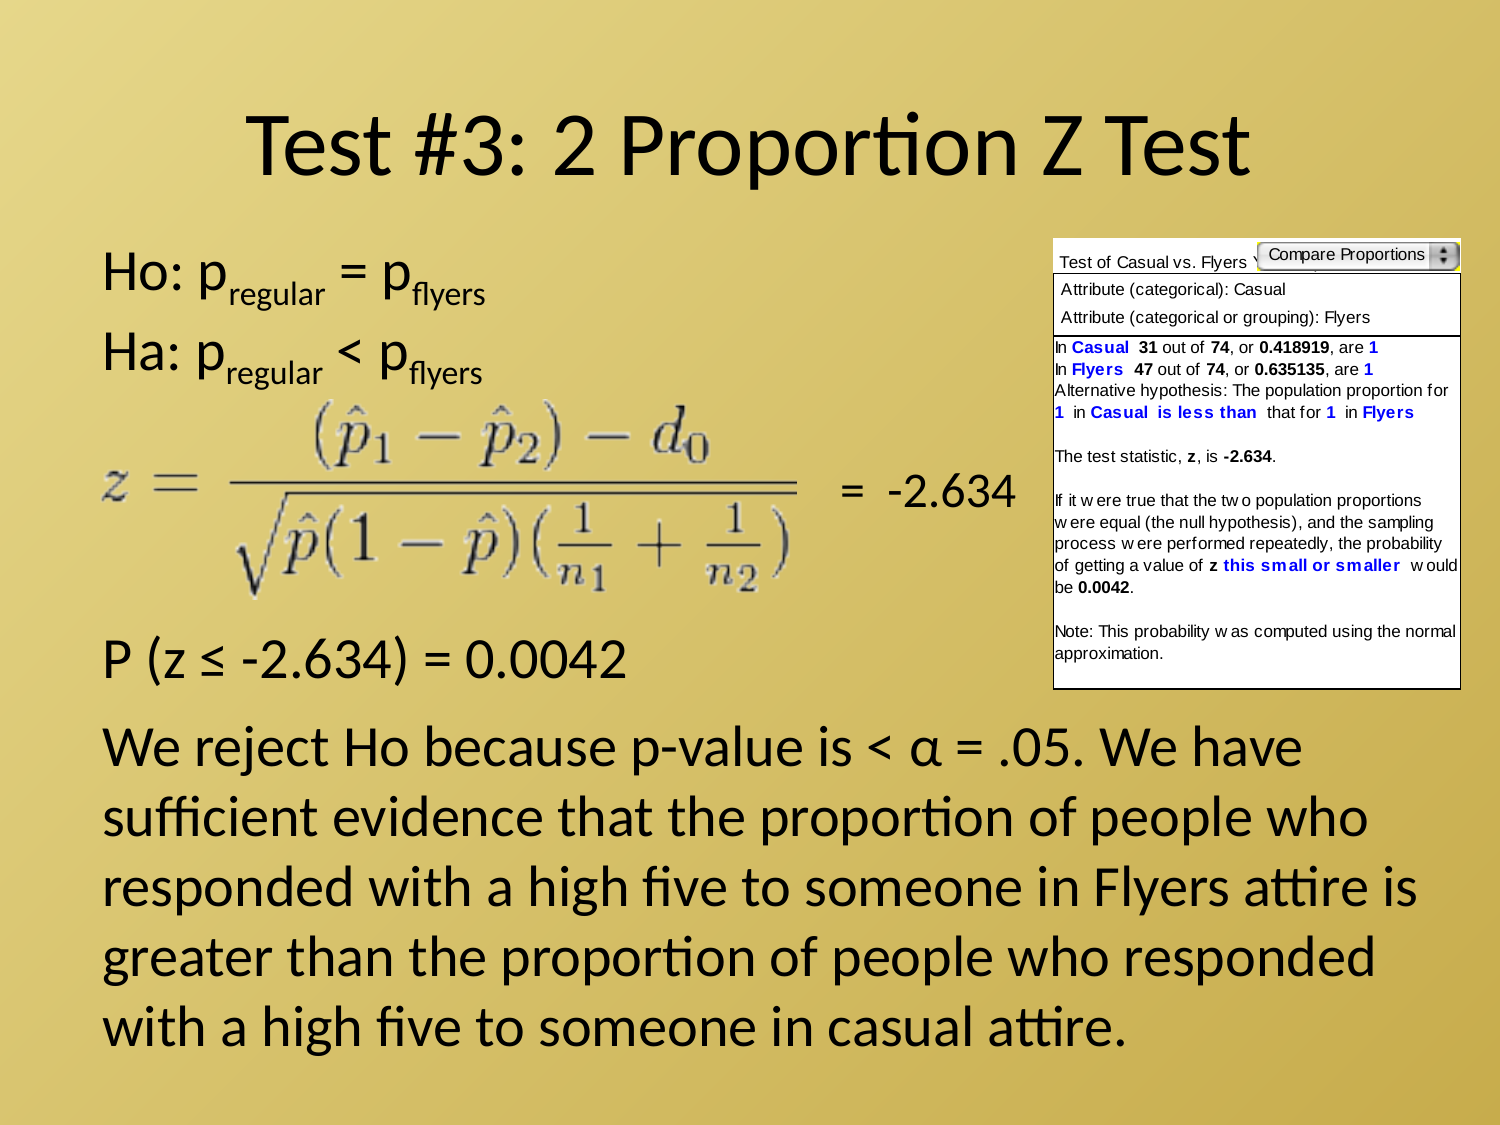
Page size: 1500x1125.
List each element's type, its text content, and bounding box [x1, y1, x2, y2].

title Test #3: 2 Proportion Z Test [75, 45, 1425, 233]
picture [1052, 237, 1463, 691]
text_box Ho: pregular = pflyers Ha: pregular < pflyers [87, 224, 563, 399]
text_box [99, 399, 1047, 601]
text_box We reject Ho because p-value is < α = .05. We have sufficient evidence that the proportion of people who responded with a high five to someone in Flyers attire is greater than the proportion of people who responded with a high five to someone in casual attire. [87, 700, 1500, 1125]
list P (z ≤ -2.634) = 0.0042 [87, 612, 650, 700]
